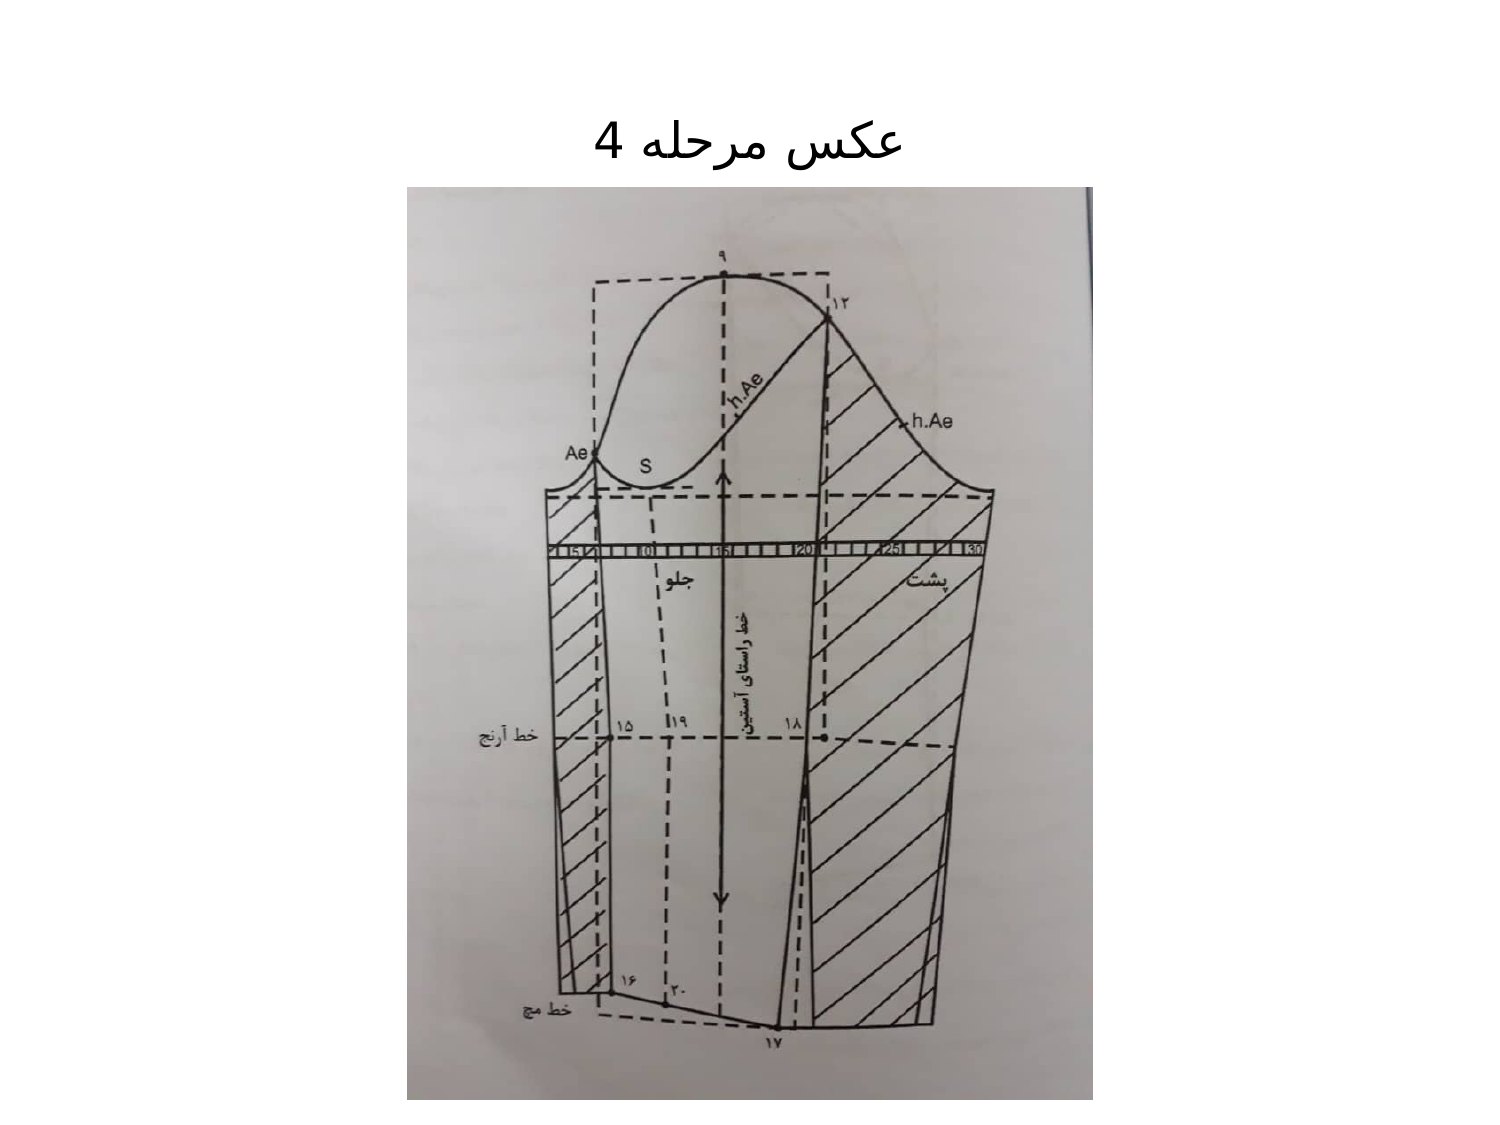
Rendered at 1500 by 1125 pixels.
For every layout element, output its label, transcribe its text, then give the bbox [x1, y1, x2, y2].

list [407, 187, 1093, 1101]
title عکس مرحله 4 [75, 45, 1425, 233]
